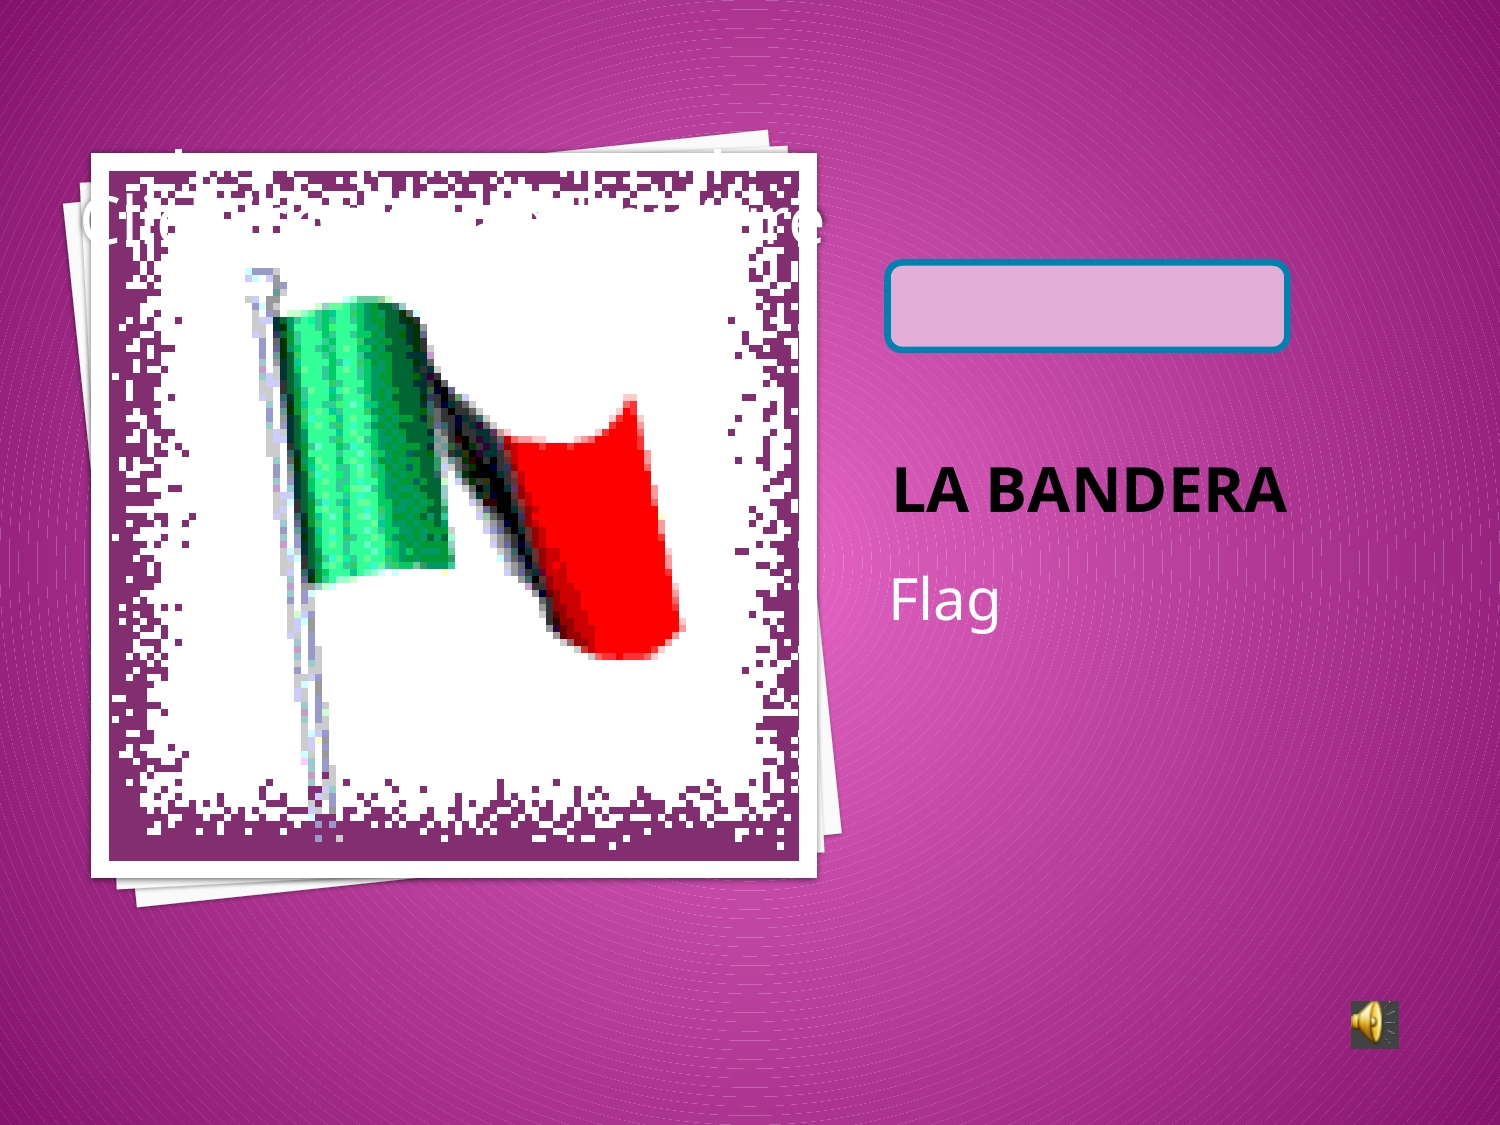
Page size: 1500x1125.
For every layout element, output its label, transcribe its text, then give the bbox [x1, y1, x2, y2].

picture [112, 149, 813, 851]
title La bandera [884, 187, 1447, 525]
picture [1349, 999, 1401, 1051]
text_box [884, 259, 1291, 354]
picture [108, 854, 800, 862]
list Flag [875, 562, 1438, 878]
